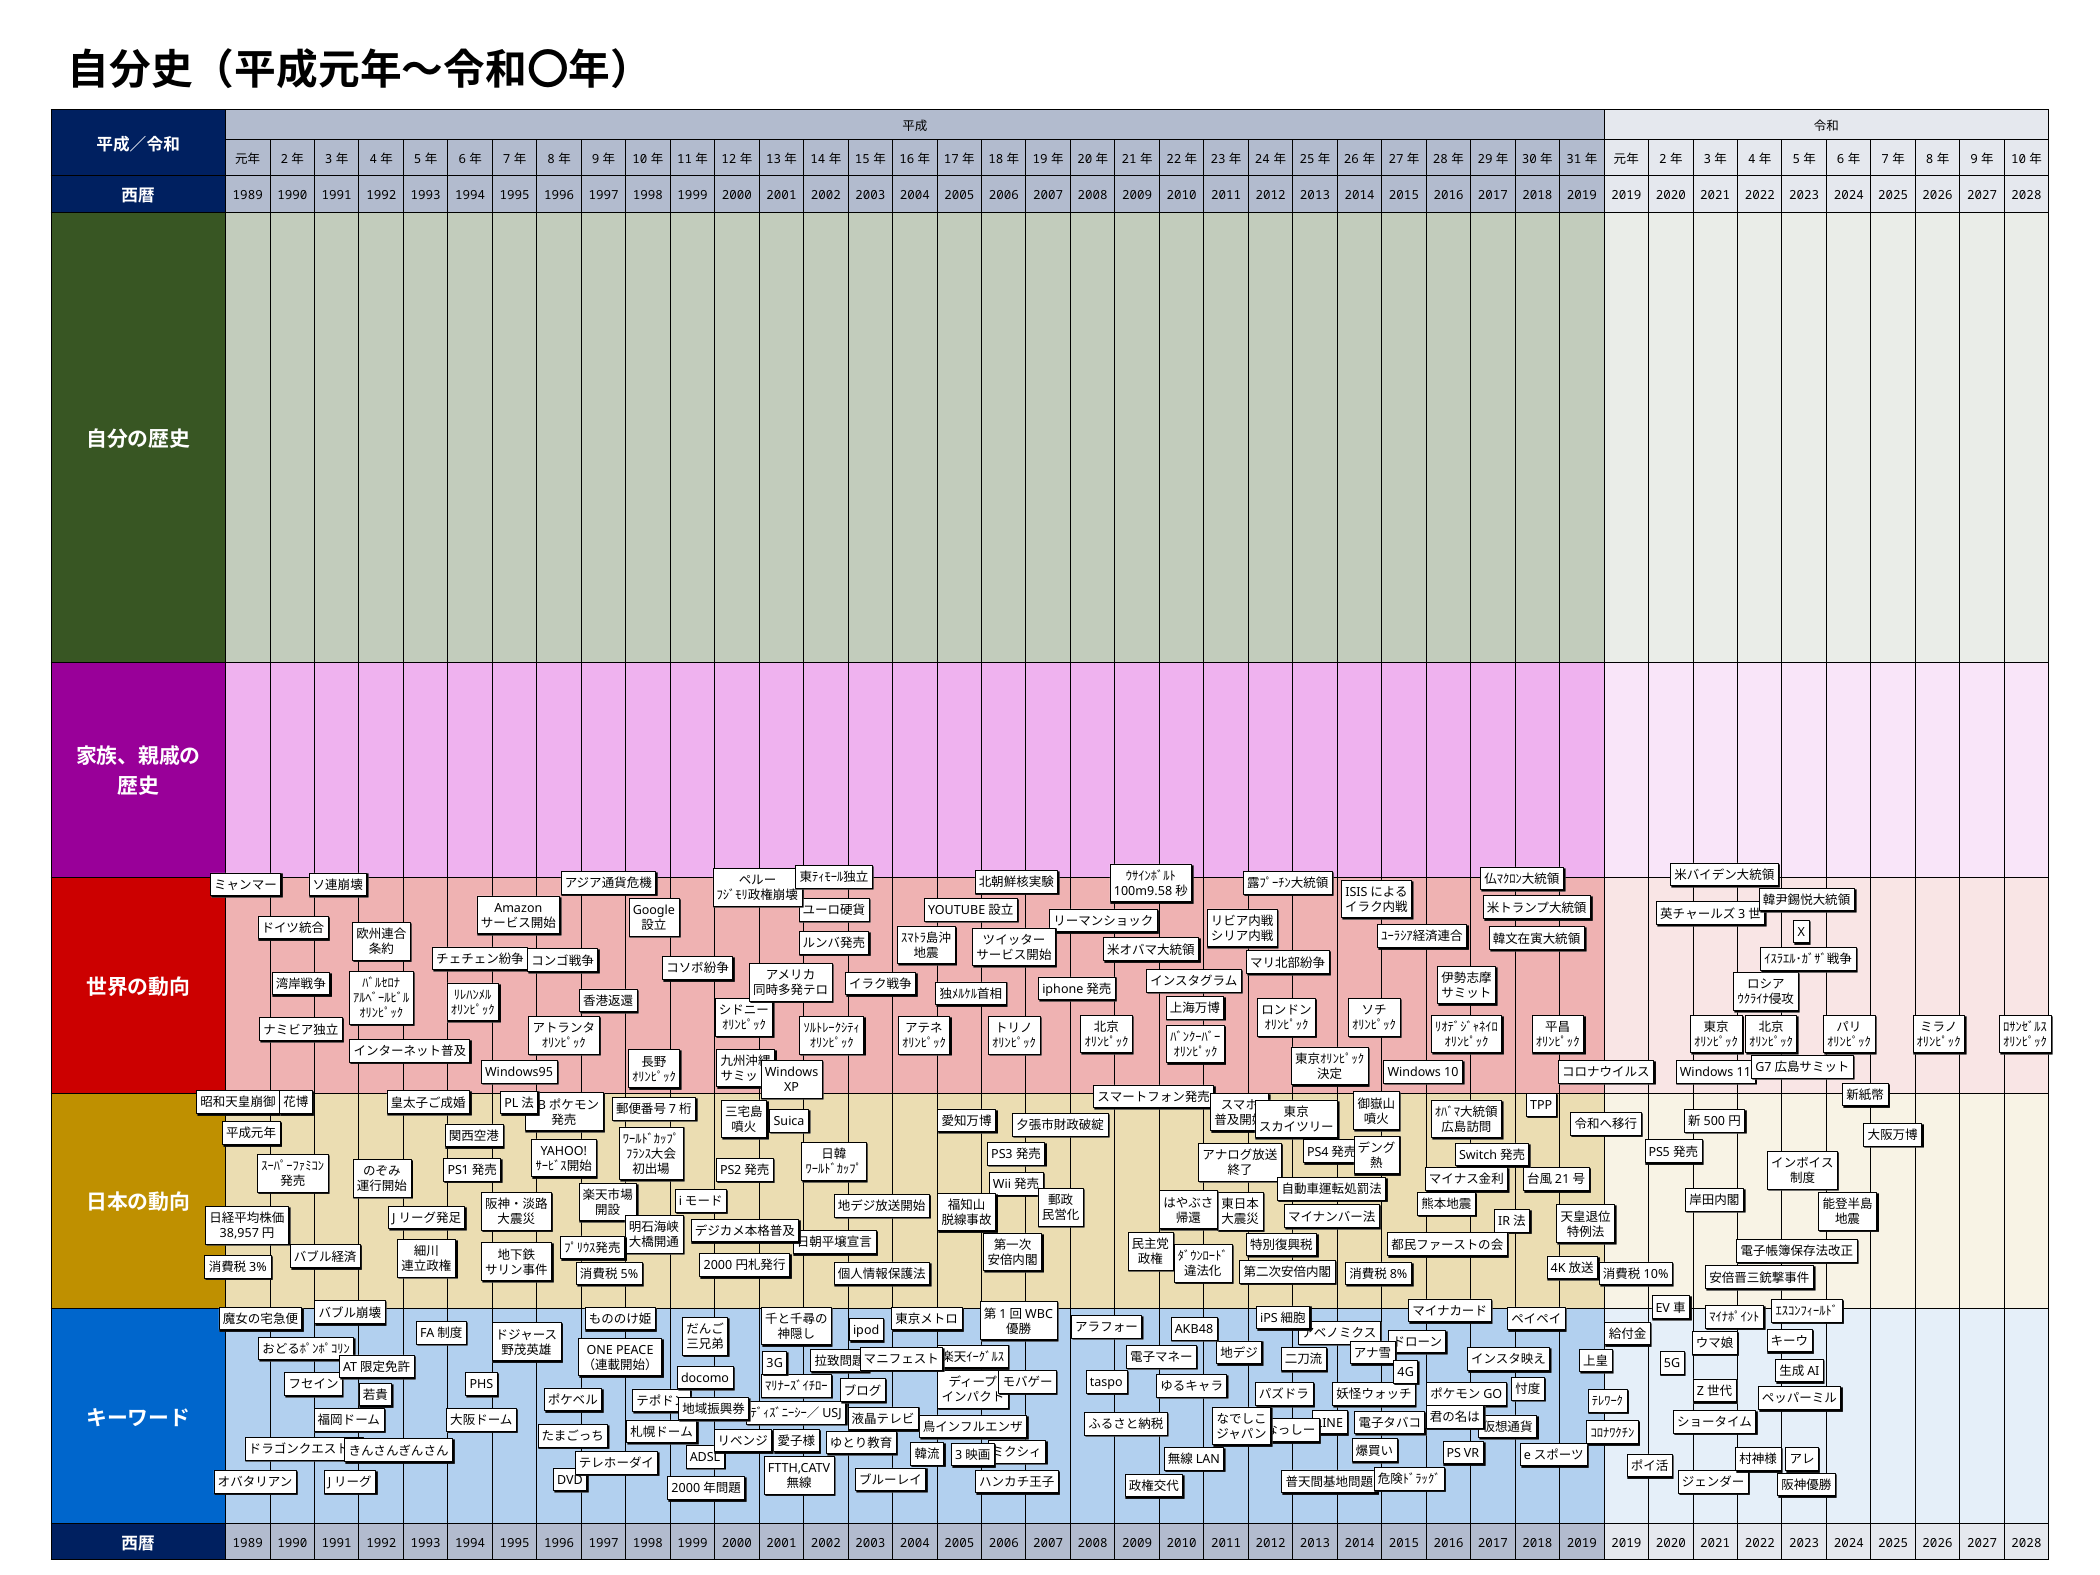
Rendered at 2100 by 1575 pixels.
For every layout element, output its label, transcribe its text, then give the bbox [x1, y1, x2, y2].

table_cell [982, 1465, 1025, 1470]
table_cell [849, 1219, 892, 1261]
table_cell [1338, 213, 1381, 662]
table_cell [315, 1362, 339, 1372]
table_cell [849, 878, 892, 972]
text_box ﾏｲﾅﾎﾟｲﾝﾄ [1705, 1305, 1764, 1328]
table_cell [226, 1146, 270, 1206]
table_cell 17年 [938, 140, 981, 175]
table_cell [1871, 1094, 1915, 1123]
table_cell [1026, 1309, 1070, 1523]
text_box 自分史（平成元年～令和〇年） [52, 36, 668, 101]
table_cell [1782, 1411, 1826, 1473]
table_cell [938, 1233, 981, 1308]
table_cell [626, 1122, 670, 1126]
text_box 日経平均株価 38,957円 [205, 1206, 289, 1244]
table_cell [804, 1309, 848, 1374]
text_box 第一次 安倍内閣 [983, 1232, 1042, 1271]
table_cell [1827, 1232, 1870, 1308]
text_box 消費税5% [576, 1261, 643, 1285]
table_cell 2015 [1382, 176, 1426, 212]
table_cell 5年 [1782, 140, 1826, 175]
table_cell [715, 1037, 759, 1093]
table_cell [359, 213, 403, 662]
table_cell [1871, 1309, 1915, 1523]
table_cell [893, 1372, 937, 1414]
table_cell [804, 890, 848, 898]
table_cell [1249, 976, 1292, 1093]
table_cell [1694, 663, 1737, 862]
text_box 天皇退位 特例法 [1556, 1204, 1615, 1243]
text_box 東京メトロ [891, 1307, 962, 1330]
table_cell 13年 [760, 140, 803, 175]
table_cell 28年 [1427, 140, 1470, 175]
table_cell 4年 [1738, 140, 1781, 175]
text_box はやぶさ 帰還 [1159, 1190, 1218, 1229]
text_box 村神様 [1735, 1447, 1781, 1471]
table_cell [271, 1194, 314, 1244]
text_box たまごっち [537, 1424, 608, 1447]
text_box 日朝平壌宣言 [792, 1230, 876, 1254]
table_cell [637, 1182, 670, 1215]
table_cell [1427, 1430, 1470, 1523]
table_cell [404, 878, 447, 1039]
table_cell 2019 [1560, 176, 1604, 212]
text_box リビア内戦 シリア内戦 [1206, 908, 1278, 947]
table_cell [359, 1064, 403, 1093]
text_box 湾岸戦争 [271, 972, 330, 995]
text_box GBポケモン 発売 [524, 1092, 603, 1131]
text_box モバゲー [998, 1370, 1057, 1394]
text_box AT限定免許 [339, 1354, 414, 1378]
table_cell 2006 [982, 176, 1025, 212]
table_cell [1960, 878, 2004, 1093]
table_cell [1293, 1285, 1337, 1308]
text_box Windows XP [760, 1060, 823, 1099]
table_cell [582, 1309, 625, 1338]
table_cell [1960, 663, 2004, 877]
table_cell 2004 [893, 1524, 937, 1559]
table_cell [1605, 1287, 1648, 1308]
table_cell [537, 878, 581, 948]
table_cell [849, 663, 892, 877]
table_cell [315, 898, 358, 1093]
text_box マニフェスト [859, 1347, 943, 1371]
text_box 液晶テレビ [847, 1406, 918, 1430]
table_cell [1694, 1435, 1737, 1470]
table_cell [1249, 1309, 1292, 1406]
text_box 東京 スカイツリー [1254, 1099, 1338, 1138]
text_box 平成元年 [222, 1121, 280, 1145]
text_box 消費税8% [1345, 1261, 1412, 1285]
text_box 忖度 [1511, 1377, 1545, 1400]
table_cell [849, 1287, 892, 1308]
table_cell [626, 878, 670, 1093]
table_cell [582, 663, 625, 871]
table_cell [1115, 213, 1159, 662]
text_box 独ﾒﾙｹﾙ首相 [935, 981, 1006, 1005]
table_cell [1560, 213, 1604, 662]
table_cell [404, 213, 447, 662]
table_cell [226, 1246, 270, 1255]
table_cell [1115, 1110, 1159, 1308]
text_box 若貴 [358, 1383, 392, 1406]
table_cell [671, 1445, 714, 1476]
text_box マイナンバー法 [1284, 1204, 1380, 1228]
text_box 英チャールズ3世 [1656, 901, 1765, 925]
table_cell [1293, 1087, 1337, 1093]
text_box ルンバ発売 [798, 931, 869, 955]
text_box 露ﾌﾟｰﾁﾝ大統領 [1243, 871, 1333, 895]
table_cell [493, 972, 536, 1060]
table_cell [1516, 1094, 1559, 1167]
text_box アベノミクス [1298, 1321, 1381, 1344]
text_box アジア通貨危機 [560, 871, 656, 895]
text_box 普天間基地問題 [1281, 1469, 1378, 1493]
text_box 自動車運転処罰法 [1277, 1177, 1386, 1200]
table_cell [1204, 1447, 1248, 1523]
table_cell [626, 1255, 670, 1308]
text_box インターネット普及 [349, 1039, 470, 1062]
table_cell 2年 [1649, 140, 1693, 175]
text_box 夕張市財政破綻 [1012, 1113, 1108, 1136]
table_cell [982, 1495, 1025, 1523]
text_box 岸田内閣 [1685, 1188, 1744, 1211]
table_cell [1338, 1346, 1381, 1382]
table_cell [226, 898, 270, 1090]
table_cell [1026, 1094, 1070, 1113]
text_box 皇太子ご成婚 [386, 1090, 470, 1114]
text_box ミクシィ [987, 1440, 1046, 1464]
table_cell 2016 [1427, 176, 1470, 212]
table_cell [1560, 1445, 1604, 1523]
table_cell [1471, 1094, 1515, 1142]
table_cell 25年 [1293, 140, 1337, 175]
text_box コンゴ戦争 [527, 948, 598, 972]
table_cell [849, 1456, 892, 1523]
text_box 欧州連合 条約 [352, 922, 411, 961]
table_cell [448, 1149, 492, 1158]
table_cell [1916, 213, 1959, 662]
table_cell [1694, 1356, 1737, 1380]
table_cell [1338, 1309, 1381, 1321]
table_cell [1115, 904, 1159, 910]
table_cell [271, 1043, 314, 1091]
text_box 郵政 民営化 [1037, 1188, 1084, 1226]
text_box 米バイデン大統領 [1670, 862, 1779, 886]
text_box Jリーグ [323, 1470, 376, 1494]
table_cell [804, 1374, 848, 1401]
table_cell 1992 [359, 1524, 403, 1559]
text_box ADSL [685, 1445, 725, 1468]
text_box ISISによる イラク内戦 [1341, 879, 1412, 918]
table_cell [1249, 1133, 1292, 1177]
table_cell [849, 997, 892, 1093]
table_cell [1916, 1055, 1959, 1093]
table_cell [1160, 994, 1203, 1084]
table_cell 自分の歴史 [52, 213, 225, 662]
table_cell [1605, 1309, 1648, 1321]
table_cell [715, 663, 759, 868]
table_cell 2024 [1827, 176, 1870, 212]
text_box 上海万博 [1165, 996, 1224, 1020]
text_box DVD [553, 1467, 587, 1491]
table_cell [1160, 878, 1203, 969]
table_cell [1694, 1404, 1737, 1410]
table_cell [1160, 1110, 1203, 1190]
table_cell 1993 [404, 176, 447, 212]
text_box ﾛｻﾝｾﾞﾙｽ ｵﾘﾝﾋﾟｯｸ [1999, 1015, 2051, 1053]
table_cell [715, 213, 759, 662]
table_cell 1995 [493, 1524, 536, 1559]
table_cell [715, 1454, 759, 1523]
table_cell [448, 1309, 492, 1408]
text_box Windows95 [481, 1060, 557, 1084]
table_cell [982, 213, 1025, 662]
table_cell [982, 895, 1025, 927]
table_cell [448, 1023, 492, 1093]
text_box 妖怪ウォッチ [1332, 1382, 1416, 1406]
text_box 地デジ放送開始 [834, 1194, 930, 1217]
table_cell [804, 1182, 848, 1230]
text_box 三宅島 噴火 [721, 1099, 767, 1138]
table_cell 4年 [359, 140, 403, 175]
table_cell [1115, 963, 1159, 1084]
text_box 5G [1659, 1351, 1685, 1375]
table_cell [1471, 1372, 1515, 1414]
table_cell [271, 995, 314, 1017]
table_cell [1694, 1134, 1737, 1188]
text_box iphone発売 [1038, 976, 1116, 1000]
text_box 令和へ移行 [1570, 1112, 1641, 1135]
text_box 新紙幣 [1842, 1083, 1888, 1106]
text_box 消費税10% [1599, 1261, 1673, 1285]
table_cell [493, 1362, 536, 1523]
table_cell [1782, 913, 1826, 947]
table_cell [1115, 1309, 1159, 1412]
table_cell [315, 213, 358, 662]
text_box PS VR [1442, 1441, 1484, 1464]
table_cell [1204, 213, 1248, 662]
text_box ゆるキャラ [1156, 1374, 1227, 1397]
table_cell [938, 1094, 981, 1108]
table_cell [893, 213, 937, 662]
text_box ｽｰﾊﾟｰﾌｧﾐｺﾝ 発売 [257, 1154, 328, 1192]
table_cell [271, 213, 314, 662]
table_cell [537, 1309, 581, 1424]
text_box もののけ姫 [584, 1307, 656, 1330]
table_cell [1071, 1094, 1114, 1308]
text_box コロナウイルス [1558, 1060, 1654, 1084]
table_cell [938, 663, 981, 877]
table_cell [1916, 1309, 1959, 1523]
table_cell 2015 [1382, 1524, 1426, 1559]
table_cell [1382, 1309, 1426, 1340]
table_cell [1160, 1309, 1203, 1374]
text_box オバタリアン [213, 1470, 297, 1494]
table_cell [692, 1391, 714, 1396]
table_cell [1649, 1309, 1693, 1523]
text_box なでしこ ジャパン [1212, 1406, 1271, 1445]
table_cell [1293, 1495, 1337, 1523]
table_cell [1871, 213, 1915, 662]
text_box 3G [762, 1351, 787, 1375]
table_cell 1992 [359, 176, 403, 212]
text_box 熊本地震 [1417, 1192, 1476, 1215]
text_box ポケモンGO [1426, 1382, 1506, 1406]
text_box 韓尹錫悦大統領 [1759, 888, 1855, 911]
text_box スマートフォン発売 [1093, 1084, 1214, 1108]
table_cell [671, 1094, 714, 1308]
table_cell [1204, 1183, 1248, 1192]
table_cell 3年 [1694, 140, 1737, 175]
table_cell [1560, 1309, 1604, 1443]
table_cell [849, 213, 892, 662]
table_cell [804, 1456, 848, 1523]
text_box マリ北部紛争 [1246, 950, 1329, 974]
table_cell [1382, 949, 1426, 1093]
table_cell 5年 [404, 140, 447, 175]
table_cell [1560, 663, 1604, 877]
text_box eスポーツ [1520, 1443, 1588, 1466]
table_cell [404, 1115, 447, 1206]
table_cell [1827, 878, 1870, 1015]
table_cell 2017 [1471, 176, 1515, 212]
table_cell 1996 [537, 176, 581, 212]
table_cell [1338, 878, 1381, 1093]
table_cell 1989 [226, 1524, 270, 1559]
text_box 福知山 脱線事故 [937, 1193, 996, 1231]
text_box 楽天市場 開設 [578, 1182, 637, 1221]
text_box ｲｽﾗｴﾙ･ｶﾞｻﾞ戦争 [1760, 947, 1856, 971]
table_cell 8年 [1916, 140, 1959, 175]
table_cell [1427, 1257, 1470, 1298]
table_cell 2011 [1204, 1524, 1248, 1559]
text_box マイナカード [1408, 1298, 1491, 1322]
table_cell [893, 1094, 937, 1307]
table_cell [626, 663, 670, 877]
text_box 御嶽山 噴火 [1353, 1091, 1400, 1130]
table_cell [1026, 878, 1070, 927]
table_cell [893, 1432, 937, 1467]
text_box 特別復興税 [1246, 1232, 1317, 1256]
table_cell [1471, 663, 1515, 877]
table_cell [1871, 663, 1915, 877]
table_cell [226, 663, 270, 872]
table_cell 29年 [1471, 140, 1515, 175]
table_cell [1827, 213, 1870, 662]
text_box きんさんぎんさん [344, 1438, 453, 1462]
table_cell 1995 [493, 176, 536, 212]
table_cell 2008 [1071, 1524, 1114, 1559]
table_cell 9年 [1960, 140, 2004, 175]
table_cell [982, 1342, 1025, 1370]
table_cell [1782, 1191, 1826, 1239]
table_header 令和 [1605, 110, 2048, 139]
table_cell 2001 [760, 1524, 803, 1559]
text_box テポドン [632, 1388, 691, 1412]
table_cell [804, 663, 848, 865]
text_box ドジャース 野茂英雄 [491, 1322, 561, 1361]
table_cell [938, 878, 981, 898]
table_cell [493, 1309, 536, 1322]
table_cell 2002 [804, 1524, 848, 1559]
table_cell [1560, 1094, 1604, 1204]
text_box ツイッター サービス開始 [972, 927, 1056, 966]
text_box マイナス金利 [1425, 1167, 1508, 1191]
text_box 伊勢志摩 サミット [1437, 966, 1496, 1004]
table_cell [582, 1223, 624, 1235]
table_cell [804, 923, 848, 931]
text_box PS2発売 [716, 1158, 774, 1182]
text_box 米トランプ大統領 [1483, 895, 1591, 919]
table_cell [582, 1287, 625, 1308]
table_cell [1382, 663, 1426, 877]
table_cell 2026 [1916, 1524, 1959, 1559]
text_box 政権交代 [1124, 1474, 1183, 1497]
text_box ﾀﾞｳﾝﾛｰﾄﾞ 違法化 [1174, 1244, 1232, 1282]
table_cell [1160, 1399, 1203, 1523]
table_cell [1782, 878, 1826, 888]
text_box 第二次安倍内閣 [1239, 1260, 1336, 1283]
table_cell [493, 213, 536, 662]
table_cell [1249, 896, 1292, 950]
text_box 韓文在寅大統領 [1489, 926, 1585, 950]
table_cell 2017 [1471, 1524, 1515, 1559]
text_box FTTH,CATV 無線 [764, 1456, 835, 1494]
table_cell [1960, 213, 2004, 662]
table_cell [938, 1410, 981, 1414]
text_box PS1発売 [443, 1158, 501, 1182]
table_cell 家族、親戚の 歴史 [52, 663, 225, 877]
table_cell 12年 [715, 140, 759, 175]
text_box 無線LAN [1164, 1447, 1224, 1470]
table_cell 7年 [1871, 140, 1915, 175]
table_cell [1782, 1264, 1826, 1299]
table_cell [893, 663, 937, 877]
table_cell [1204, 1309, 1248, 1340]
table_cell [804, 956, 848, 1016]
table_cell [1249, 1183, 1292, 1232]
table_cell [1026, 663, 1070, 877]
table_cell [893, 1332, 937, 1347]
text_box AKB48 [1170, 1317, 1218, 1340]
text_box ﾘｵﾃﾞｼﾞｬﾈｲﾛ ｵﾘﾝﾋﾟｯｸ [1431, 1015, 1502, 1053]
table_cell [1071, 934, 1114, 976]
table_cell [1338, 1094, 1381, 1139]
text_box ipod [849, 1318, 884, 1341]
table_cell [626, 213, 670, 662]
table_cell [359, 1380, 403, 1438]
table_cell [715, 908, 759, 998]
text_box ユーロ硬貨 [798, 898, 869, 921]
table_cell [1293, 213, 1337, 662]
table_cell [626, 1443, 670, 1523]
text_box Google 設立 [628, 898, 679, 936]
text_box ポイ活 [1626, 1453, 1673, 1477]
table_cell [671, 981, 714, 1093]
table_cell キーワード [52, 1309, 225, 1523]
table_cell [1293, 1140, 1337, 1177]
table_cell 西暦 [52, 176, 225, 212]
text_box ミャンマー [210, 872, 281, 896]
table_cell [271, 1362, 314, 1437]
table_cell [448, 972, 492, 982]
text_box チェチェン紛争 [432, 946, 528, 970]
table_cell [448, 213, 492, 662]
table_cell 2年 [271, 140, 314, 175]
table_cell [1026, 213, 1070, 662]
table_cell [271, 941, 314, 972]
text_box 千と千尋の 神隠し [761, 1307, 832, 1345]
table_cell [582, 213, 625, 662]
table_cell [1782, 1094, 1826, 1151]
table_cell [493, 936, 536, 948]
table_cell [271, 1462, 314, 1523]
table_cell [671, 878, 714, 956]
table_cell [1293, 1331, 1337, 1418]
text_box 北京 ｵﾘﾝﾋﾟｯｸ [1745, 1015, 1797, 1053]
table_cell [271, 1246, 314, 1308]
table_cell 世界の動向 [52, 878, 225, 1093]
text_box おどるﾎﾟﾝﾎﾟｺﾘﾝ [258, 1337, 354, 1360]
text_box ﾃﾞｨｽﾞﾆｰｼｰ／USJ [746, 1401, 846, 1425]
text_box コソボ紛争 [662, 956, 733, 980]
table_cell 2010 [1160, 1524, 1203, 1559]
table_cell [359, 1026, 403, 1039]
text_box アレ [1785, 1447, 1819, 1471]
table_cell [760, 1003, 803, 1060]
text_box イラク戦争 [845, 972, 916, 995]
table_cell 2011 [1204, 176, 1248, 212]
text_box ﾘﾚﾊﾝﾒﾙ ｵﾘﾝﾋﾟｯｸ [446, 982, 499, 1021]
table_cell [537, 1133, 581, 1138]
table_cell [1916, 663, 1959, 877]
table_cell [1293, 1435, 1337, 1469]
table_cell [1782, 1324, 1826, 1386]
text_box 電子タバコ [1354, 1410, 1425, 1434]
table_cell 2019 [1605, 176, 1648, 212]
text_box ドイツ統合 [257, 916, 328, 939]
table_cell [1782, 213, 1826, 662]
table_cell [1311, 1309, 1337, 1321]
text_box 仮想通貨 [1478, 1414, 1537, 1438]
table_cell [1516, 921, 1559, 926]
table_cell 23年 [1204, 140, 1248, 175]
table_cell 2021 [1694, 1524, 1737, 1559]
table_cell 1991 [315, 176, 358, 212]
table_cell [804, 1094, 848, 1142]
table_cell [1471, 1309, 1515, 1347]
table_cell [1338, 1164, 1381, 1177]
table_cell 2020 [1649, 1524, 1693, 1559]
text_box PL法 [500, 1090, 538, 1114]
table_cell 2028 [2005, 1524, 2048, 1559]
table_cell 1994 [448, 176, 492, 212]
table_cell [1738, 213, 1781, 662]
text_box ふるさと納税 [1084, 1412, 1168, 1435]
table_cell [1782, 1080, 1826, 1093]
table_cell 2009 [1115, 176, 1159, 212]
table_cell 1990 [271, 176, 314, 212]
table_cell [1694, 1309, 1737, 1331]
text_box LINE [1311, 1410, 1347, 1434]
text_box 明石海峡 大橋開通 [624, 1215, 683, 1254]
table_cell [448, 878, 492, 946]
table_cell [493, 1085, 536, 1093]
table_cell [2005, 1055, 2048, 1093]
text_box ドローン [1388, 1330, 1446, 1353]
text_box ミラノ ｵﾘﾝﾋﾟｯｸ [1912, 1015, 1965, 1053]
table_cell 1994 [448, 1524, 492, 1559]
table_cell 2008 [1071, 176, 1114, 212]
table_cell [226, 1495, 270, 1523]
table_cell [1271, 1407, 1292, 1418]
text_box taspo [1086, 1370, 1127, 1394]
table_cell 1996 [537, 1524, 581, 1559]
text_box 新500円 [1684, 1109, 1745, 1133]
table_cell [226, 1280, 270, 1307]
table_cell [448, 663, 492, 877]
table_cell [760, 908, 803, 963]
table_cell 10年 [2005, 140, 2048, 175]
text_box PS5発売 [1644, 1139, 1702, 1163]
text_box ﾊﾞﾝｸｰﾊﾞｰ ｵﾘﾝﾋﾟｯｸ [1166, 1024, 1225, 1063]
table_cell 2003 [849, 1524, 892, 1559]
table_cell [849, 1372, 892, 1406]
text_box Wii発売 [989, 1172, 1043, 1196]
table_cell [1560, 1244, 1604, 1261]
table_cell 6年 [1827, 140, 1870, 175]
table_cell 2012 [1249, 1524, 1292, 1559]
text_box G7広島サミット [1751, 1055, 1854, 1078]
text_box フセイン [284, 1372, 343, 1396]
text_box リーマンショック [1049, 908, 1158, 932]
table_cell [1605, 1085, 1648, 1093]
text_box TPP [1526, 1093, 1557, 1116]
table_cell [1382, 878, 1426, 924]
text_box 地下鉄 サリン事件 [481, 1242, 552, 1281]
text_box ｺﾛﾅﾜｸﾁﾝ [1586, 1420, 1639, 1444]
text_box シドニー ｵﾘﾝﾋﾟｯｸ [715, 998, 773, 1037]
table_cell 10年 [626, 140, 670, 175]
table_cell 1999 [671, 176, 714, 212]
table_cell [404, 1279, 447, 1308]
table_cell [1871, 1148, 1915, 1308]
table_cell [1071, 878, 1114, 908]
table_cell 2001 [760, 176, 803, 212]
table_cell [226, 213, 270, 662]
table_cell [2005, 1094, 2048, 1308]
text_box 福岡ドーム [313, 1408, 384, 1432]
table_cell 2026 [1916, 176, 1959, 212]
table_cell [1694, 888, 1737, 901]
table_cell [493, 1232, 536, 1242]
table_cell [404, 1309, 447, 1438]
text_box 楽天ｲｰｸﾞﾙｽ [937, 1344, 1008, 1368]
table_cell [1782, 663, 1826, 877]
table_cell [1694, 1213, 1737, 1308]
text_box ﾃﾚﾜｰｸ [1587, 1389, 1627, 1413]
table_cell 16年 [893, 140, 937, 175]
table_cell [1249, 1285, 1292, 1308]
text_box 上皇 [1579, 1349, 1612, 1372]
table_cell 元年 [226, 140, 270, 175]
table_cell [493, 1094, 536, 1192]
text_box ペッパーミル [1758, 1386, 1841, 1410]
table_cell [1471, 878, 1515, 1093]
table_cell [893, 878, 937, 1093]
text_box アラフォー [1071, 1315, 1142, 1339]
text_box 給付金 [1604, 1321, 1651, 1345]
table_cell [938, 1007, 981, 1093]
text_box トリノ ｵﾘﾝﾋﾟｯｸ [988, 1016, 1040, 1055]
text_box ポケベル [544, 1387, 602, 1411]
text_box Amazon サービス開始 [476, 895, 560, 934]
table_cell [1071, 1309, 1114, 1315]
text_box 韓流 [910, 1442, 944, 1466]
text_box ウマ娘 [1691, 1331, 1738, 1355]
text_box ｿﾙﾄﾚｰｸｼﾃｨ ｵﾘﾝﾋﾟｯｸ [799, 1016, 864, 1055]
table_cell [1338, 1407, 1381, 1469]
text_box ナミビア独立 [259, 1017, 343, 1041]
table_cell [537, 1179, 581, 1308]
table_cell [1605, 663, 1648, 877]
table_cell [1694, 1055, 1737, 1060]
table_cell [1427, 1324, 1470, 1382]
table_cell [1649, 878, 1693, 1093]
table_cell 2018 [1516, 1524, 1559, 1559]
table_cell 20年 [1071, 140, 1114, 175]
table_cell 30年 [1516, 140, 1559, 175]
table_cell [1738, 1012, 1781, 1060]
table_cell [404, 1463, 447, 1523]
table_cell [1738, 1472, 1781, 1523]
table_cell 1997 [582, 1524, 625, 1559]
table_cell [2005, 878, 2048, 1015]
table_cell [893, 1467, 937, 1523]
text_box 爆買い [1351, 1438, 1398, 1462]
table_cell [1338, 1229, 1381, 1308]
table_cell [226, 1115, 270, 1121]
text_box 能登半島 地震 [1818, 1192, 1877, 1230]
table_cell 2027 [1960, 176, 2004, 212]
table_cell [315, 1326, 358, 1354]
text_box Jリーグ発足 [388, 1206, 465, 1229]
table_cell [1382, 1436, 1426, 1467]
text_box ロンドン ｵﾘﾝﾋﾟｯｸ [1257, 998, 1316, 1036]
text_box ソチ ｵﾘﾝﾋﾟｯｸ [1348, 998, 1400, 1036]
table_cell [804, 1056, 848, 1093]
text_box アナ雪 [1350, 1340, 1396, 1364]
text_box デング 熱 [1353, 1135, 1399, 1174]
table_cell 19年 [1026, 140, 1070, 175]
text_box 九州沖縄 サミット [716, 1049, 775, 1087]
table_cell 8年 [537, 140, 581, 175]
table_cell 2005 [938, 1524, 981, 1559]
table_cell [315, 1433, 358, 1437]
table_cell [537, 213, 581, 662]
text_box アナログ放送 終了 [1198, 1143, 1282, 1182]
text_box ﾏﾘﾅｰｽﾞｲﾁﾛｰ [760, 1374, 832, 1398]
table_cell [1338, 663, 1381, 877]
table_cell [1649, 1164, 1693, 1308]
table_cell [1427, 878, 1470, 1093]
table_cell 2025 [1871, 176, 1915, 212]
table_cell [1738, 888, 1759, 901]
table_cell [1516, 213, 1559, 662]
table_cell [760, 1309, 803, 1374]
table_cell [1293, 1229, 1337, 1261]
table_cell [1782, 1498, 1826, 1523]
text_box 札幌ドーム [626, 1419, 697, 1443]
table_cell [1026, 1138, 1070, 1188]
table_cell [760, 213, 803, 662]
table_cell 2027 [1960, 1524, 2004, 1559]
table_cell 2009 [1115, 1524, 1159, 1559]
text_box 北京 ｵﾘﾝﾋﾟｯｸ [1080, 1015, 1133, 1053]
text_box ﾜｰﾙﾄﾞｶｯﾌﾟ ﾌﾗﾝｽ大会 初出場 [619, 1126, 684, 1180]
text_box ｴｽｺﾝﾌｨｰﾙﾄﾞ [1771, 1299, 1843, 1323]
table_cell [982, 1233, 1025, 1301]
table_cell 2003 [849, 176, 892, 212]
text_box 4G [1393, 1360, 1418, 1383]
table_cell [1516, 663, 1559, 866]
table_cell [404, 1231, 447, 1239]
table_cell 9年 [582, 140, 625, 175]
table_cell [1960, 1094, 2004, 1308]
table_cell [760, 1244, 803, 1308]
table_cell [1071, 1002, 1114, 1093]
text_box 香港返還 [579, 988, 638, 1012]
table_cell 1991 [315, 1524, 358, 1559]
text_box 大阪ドーム [446, 1408, 517, 1432]
text_box 日韓 ﾜｰﾙﾄﾞｶｯﾌﾟ [801, 1142, 866, 1181]
text_box パズドラ [1255, 1382, 1313, 1406]
text_box 4K放送 [1546, 1255, 1598, 1279]
table_cell 2028 [2005, 176, 2048, 212]
text_box 2000円札発行 [699, 1253, 790, 1277]
text_box デジカメ本格普及 [690, 1219, 799, 1242]
table_cell [315, 663, 358, 872]
table_cell 2002 [804, 176, 848, 212]
table_cell 24年 [1249, 140, 1292, 175]
table_cell [1160, 1272, 1203, 1308]
table_cell [1382, 1094, 1426, 1308]
table_cell [998, 1197, 1025, 1232]
text_box インボイス 制度 [1767, 1151, 1838, 1190]
table_cell [1694, 1085, 1737, 1093]
table_cell [315, 1380, 358, 1408]
text_box ジェンダー [1678, 1470, 1749, 1493]
table_cell [1516, 1332, 1559, 1523]
text_box のぞみ 運行開始 [352, 1159, 411, 1198]
text_box 東京 ｵﾘﾝﾋﾟｯｸ [1690, 1015, 1742, 1053]
table_cell 1993 [404, 1524, 447, 1559]
text_box ﾕｰﾗｼｱ経済連合 [1377, 924, 1467, 948]
text_box 2000年問題 [667, 1476, 745, 1500]
table_cell 2007 [1026, 1524, 1070, 1559]
table_cell [804, 1426, 848, 1456]
text_box 君の名は [1425, 1405, 1484, 1428]
table_cell 西暦 [52, 1524, 225, 1559]
table_cell [271, 1309, 314, 1337]
text_box iPS細胞 [1256, 1305, 1310, 1329]
text_box 第1回WBC 優勝 [980, 1301, 1057, 1340]
table_cell [359, 962, 403, 971]
text_box ONE PEACE （連載開始） [578, 1338, 662, 1376]
table_cell 2022 [1738, 176, 1781, 212]
text_box 北朝鮮核実験 [974, 870, 1058, 894]
table_cell [1026, 934, 1070, 1093]
table_cell [1694, 1495, 1737, 1523]
table_cell [760, 1100, 803, 1230]
table_cell [849, 1309, 892, 1349]
table_cell 15年 [849, 140, 892, 175]
table_cell [849, 1094, 892, 1194]
table_cell [982, 1094, 1025, 1193]
table_cell [1382, 1492, 1426, 1523]
table_cell 3年 [315, 140, 358, 175]
text_box 仏ﾏｸﾛﾝ大統領 [1480, 866, 1564, 890]
table_cell [1694, 1094, 1737, 1109]
text_box 平昌 ｵﾘﾝﾋﾟｯｸ [1531, 1015, 1584, 1053]
text_box EV車 [1651, 1295, 1690, 1319]
table_cell [1827, 1094, 1870, 1192]
table_cell 26年 [1338, 140, 1381, 175]
table_cell 2012 [1249, 176, 1292, 212]
table_cell [315, 1094, 358, 1244]
table_cell [2005, 1309, 2048, 1523]
text_box docomo [677, 1365, 733, 1389]
text_box ブログ [840, 1378, 886, 1402]
text_box Switch発売 [1455, 1142, 1529, 1166]
table_cell 1997 [582, 176, 625, 212]
table_cell [1960, 1309, 2004, 1523]
text_box ｽﾏﾄﾗ島沖 地震 [897, 925, 955, 964]
table_cell [271, 1115, 314, 1154]
table_cell [315, 1269, 358, 1300]
table_cell [1471, 213, 1515, 662]
text_box 個人情報保護法 [833, 1261, 930, 1285]
text_box 危険ﾄﾞﾗｯｸﾞ [1373, 1467, 1445, 1491]
table_cell [1427, 1217, 1470, 1232]
text_box iモード [675, 1189, 727, 1212]
table_cell [938, 1440, 981, 1523]
table_cell [1427, 1094, 1470, 1167]
table_cell [1738, 663, 1781, 877]
table_cell [1204, 878, 1248, 1093]
table_cell 元年 [1605, 140, 1648, 175]
table_cell 6年 [448, 140, 492, 175]
table_cell [804, 213, 848, 662]
table_cell 22年 [1160, 140, 1203, 175]
table_cell [359, 1199, 403, 1308]
text_box 長野 ｵﾘﾝﾋﾟｯｸ [628, 1049, 680, 1088]
text_box スマホ 普及開始 [1210, 1093, 1269, 1131]
table_cell [1694, 213, 1737, 662]
table_cell [448, 1183, 492, 1308]
text_box ふなっしー [1272, 1418, 1319, 1442]
table_cell 2024 [1827, 1524, 1870, 1559]
table_cell [1516, 952, 1559, 1093]
text_box 電子帳簿保存法改正 [1736, 1239, 1858, 1263]
table_cell [982, 1395, 1025, 1414]
table_cell 2000 [715, 1524, 759, 1559]
text_box 東日本 大震災 [1219, 1192, 1263, 1230]
table_cell [582, 1476, 625, 1523]
text_box 電子マネー [1126, 1345, 1197, 1369]
text_box 都民ファーストの会 [1387, 1232, 1508, 1256]
text_box Suica [769, 1109, 809, 1133]
text_box 細川 連立政権 [397, 1239, 456, 1277]
table_cell 2020 [1649, 176, 1693, 212]
table_cell [1694, 926, 1737, 1015]
text_box だんご 三兄弟 [682, 1317, 728, 1356]
table_cell 11年 [671, 140, 714, 175]
table_cell 2019 [1605, 1524, 1648, 1559]
table_cell [1160, 1230, 1203, 1244]
table_cell [715, 1422, 759, 1429]
table_cell [1249, 663, 1292, 871]
table_cell [359, 878, 403, 922]
text_box Windows 10 [1383, 1060, 1463, 1084]
table_cell 1989 [226, 176, 270, 212]
table_cell [698, 1422, 714, 1445]
table_cell 2010 [1160, 176, 1203, 212]
table_cell 21年 [1115, 140, 1159, 175]
table_cell 2023 [1782, 1524, 1826, 1559]
table_cell [1649, 663, 1693, 877]
table_cell 2018 [1516, 176, 1559, 212]
text_box 関西空港 [444, 1123, 503, 1147]
table_cell [1427, 663, 1470, 877]
table_cell [1427, 213, 1470, 662]
table_cell [982, 663, 1025, 870]
text_box 東京ｵﾘﾝﾋﾟｯｸ 決定 [1291, 1046, 1368, 1085]
text_box パリ ｵﾘﾝﾋﾟｯｸ [1823, 1015, 1875, 1053]
table_cell [1204, 1230, 1248, 1308]
table_cell 2022 [1738, 1524, 1781, 1559]
text_box ブルーレイ [855, 1467, 926, 1491]
text_box テレホーダイ [575, 1451, 658, 1474]
text_box ﾊﾞﾙｾﾛﾅ ｱﾙﾍﾞｰﾙﾋﾞﾙ ｵﾘﾝﾋﾟｯｸ [349, 971, 414, 1024]
table_cell [804, 1255, 848, 1308]
text_box 生成AI [1775, 1358, 1824, 1382]
table_cell [448, 1094, 492, 1123]
table_cell 2025 [1871, 1524, 1915, 1559]
table_cell 2014 [1338, 1524, 1381, 1559]
text_box YOUTUBE設立 [924, 898, 1018, 921]
text_box 愛子様 [773, 1429, 819, 1452]
text_box ｳｻｲﾝﾎﾞﾙﾄ 100m9.58秒 [1109, 863, 1192, 902]
table_cell [493, 663, 536, 877]
table_cell [1249, 213, 1292, 662]
text_box 地デジ [1216, 1340, 1262, 1364]
table_cell [1071, 663, 1114, 877]
table_cell [715, 1094, 759, 1219]
text_box リベンジ [713, 1429, 772, 1452]
text_box 鳥インフルエンザ [919, 1414, 1027, 1438]
table_cell [1293, 1094, 1337, 1099]
table_cell [671, 1309, 714, 1388]
table_cell 2014 [1338, 176, 1381, 212]
table_cell 2016 [1427, 1524, 1470, 1559]
table_cell 2004 [893, 176, 937, 212]
table_cell 2019 [1560, 1524, 1604, 1559]
table_cell 14年 [804, 140, 848, 175]
table_cell [715, 1278, 759, 1308]
table_cell 日本の動向 [52, 1094, 225, 1308]
text_box 大阪万博 [1863, 1123, 1922, 1146]
table_cell 7年 [493, 140, 536, 175]
table_cell [1270, 1094, 1292, 1099]
text_box PHS [465, 1372, 498, 1396]
table_cell 27年 [1382, 140, 1426, 175]
text_box 東ﾃｨﾓｰﾙ独立 [795, 865, 873, 889]
table_cell [493, 1283, 536, 1308]
text_box ペルー ﾌｼﾞﾓﾘ政権崩壊 [712, 868, 802, 906]
table_cell [1160, 663, 1203, 877]
table_cell [1738, 1309, 1781, 1447]
text_box 二刀流 [1280, 1347, 1327, 1371]
text_box ソ連崩壊 [308, 872, 367, 896]
text_box 消費税3% [204, 1255, 271, 1279]
table_cell [2005, 213, 2048, 662]
text_box 地域振興券 [678, 1396, 749, 1420]
table_cell [226, 1332, 270, 1470]
table_cell [1782, 972, 1826, 1055]
table_cell [760, 1452, 803, 1523]
text_box 昭和天皇崩御 [196, 1090, 279, 1114]
text_box 阪神・淡路 大震災 [481, 1192, 552, 1230]
table_cell [715, 1244, 759, 1253]
table_cell [1827, 1055, 1870, 1093]
table_cell [1160, 213, 1203, 662]
text_box アトランタ ｵﾘﾝﾋﾟｯｸ [528, 1016, 599, 1055]
text_box IR法 [1494, 1209, 1530, 1232]
table_cell [315, 1462, 358, 1523]
table_cell [760, 663, 803, 868]
table_cell [1071, 1339, 1114, 1523]
table_cell [1204, 663, 1248, 877]
table_cell [582, 1094, 625, 1182]
table_cell [359, 1309, 403, 1354]
table_cell [1293, 663, 1337, 877]
table_cell [1338, 1492, 1381, 1523]
text_box ドラゴンクエスト4 [244, 1437, 363, 1460]
table_cell [671, 663, 714, 877]
table_cell 1990 [271, 1524, 314, 1559]
text_box 台風21号 [1523, 1167, 1589, 1191]
text_box インスタグラム [1146, 969, 1242, 993]
table_cell 2013 [1293, 1524, 1337, 1559]
text_box 郵便番号7桁 [612, 1097, 696, 1120]
table_cell [982, 968, 1025, 1093]
table_cell [1916, 878, 1959, 1015]
table_cell [271, 878, 314, 916]
table_cell [493, 878, 536, 895]
text_box 魔女の宅急便 [218, 1307, 302, 1330]
text_box ディープ インパクト [937, 1370, 1008, 1409]
table_cell [938, 1134, 981, 1193]
table_cell [1382, 1355, 1426, 1410]
table_cell 1998 [626, 1524, 670, 1559]
table_cell [537, 1447, 581, 1523]
table_cell 18年 [982, 140, 1025, 175]
table_cell [1560, 1085, 1604, 1093]
table_cell [1605, 1347, 1648, 1523]
table_cell [1115, 663, 1159, 863]
table_cell 1999 [671, 1524, 714, 1559]
table_cell [715, 1309, 759, 1401]
text_box バブル崩壊 [314, 1300, 385, 1324]
text_box X [1793, 920, 1809, 943]
table_cell [1471, 1168, 1515, 1232]
table_cell [1605, 213, 1648, 662]
table_cell [1871, 878, 1915, 1093]
text_box 3映画 [951, 1443, 995, 1466]
table_cell [1249, 1443, 1292, 1523]
table_cell [271, 663, 314, 877]
table_cell [1649, 213, 1693, 662]
table_cell 1998 [626, 176, 670, 212]
table_cell [582, 1014, 625, 1093]
table_cell [1293, 878, 1337, 1046]
table_cell [1649, 1094, 1693, 1139]
table_cell [1382, 213, 1426, 662]
table_cell [671, 1501, 714, 1523]
text_box PS4発売 [1303, 1139, 1353, 1163]
table_cell [1827, 663, 1870, 877]
text_box 花博 [279, 1090, 313, 1114]
table_cell [1738, 1094, 1781, 1239]
table_cell [582, 896, 625, 988]
table_cell 2007 [1026, 176, 1070, 212]
text_box ｵﾊﾞﾏ大統領 広島訪問 [1431, 1099, 1502, 1138]
table_cell [1471, 1430, 1515, 1523]
table_cell [760, 1426, 803, 1430]
table_cell 2023 [1782, 176, 1826, 212]
table_cell 2006 [982, 1524, 1025, 1559]
text_box インスタ映え [1467, 1347, 1550, 1371]
table_cell [359, 1094, 403, 1159]
table_cell [1204, 1110, 1248, 1143]
table_cell [1560, 878, 1604, 1060]
table_cell [671, 213, 714, 662]
table_cell 2013 [1293, 176, 1337, 212]
table_cell [537, 663, 581, 877]
text_box ハンカチ王子 [975, 1470, 1058, 1493]
table_cell [2005, 663, 2048, 877]
table_cell [404, 663, 447, 877]
table_cell [359, 1463, 403, 1523]
table_cell [537, 973, 581, 1016]
table_cell [938, 923, 981, 981]
text_box アメリカ 同時多発テロ [749, 963, 832, 1001]
text_box ショータイム [1673, 1410, 1756, 1433]
text_box 愛知万博 [937, 1108, 996, 1132]
table_cell [1916, 1094, 1959, 1308]
text_box ﾌﾟﾘｳｽ発売 [560, 1235, 625, 1259]
text_box 阪神優勝 [1777, 1473, 1836, 1496]
text_box FA制度 [416, 1321, 467, 1344]
table_header 平成／令和 [52, 110, 225, 175]
table_cell [1115, 1437, 1159, 1523]
table_cell [537, 1056, 581, 1092]
table_cell [448, 1433, 492, 1523]
table_cell [1471, 1234, 1515, 1308]
table_cell [1605, 878, 1648, 1060]
table_cell 2021 [1694, 176, 1737, 212]
text_box PS3発売 [987, 1142, 1045, 1165]
table_cell [1560, 1281, 1604, 1308]
text_box YAHOO! ｻｰﾋﾞｽ開始 [531, 1138, 596, 1177]
table_cell [1026, 1197, 1070, 1308]
text_box 民主党 政権 [1127, 1232, 1174, 1270]
text_box バブル経済 [290, 1244, 361, 1268]
text_box ペイペイ [1507, 1306, 1566, 1330]
table_header 平成 [226, 110, 1604, 139]
text_box アテネ ｵﾘﾝﾋﾟｯｸ [898, 1016, 950, 1055]
table_cell [1738, 913, 1781, 972]
text_box ゆとり教育 [826, 1431, 897, 1454]
table_cell [1605, 1094, 1648, 1261]
text_box ロシア ｳｸﾗｲﾅ侵攻 [1733, 972, 1798, 1011]
text_box Z世代 [1692, 1378, 1736, 1402]
table_cell [1071, 213, 1114, 662]
text_box 安倍晋三銃撃事件 [1705, 1265, 1814, 1289]
text_box キーウ [1766, 1329, 1812, 1352]
table_cell [582, 1378, 625, 1451]
table_cell 2000 [715, 176, 759, 212]
table_cell [626, 1309, 670, 1419]
text_box Windows 11 [1675, 1060, 1755, 1084]
table_cell [938, 213, 981, 662]
table_cell [1516, 1168, 1559, 1306]
text_box 米オバマ大統領 [1103, 937, 1199, 961]
table_cell [1204, 1342, 1248, 1447]
text_box 拉致問題 [810, 1349, 861, 1372]
table_cell [938, 1309, 981, 1344]
table_cell 2005 [938, 176, 981, 212]
table_cell [359, 663, 403, 877]
table_cell [404, 1064, 447, 1090]
table_cell [1738, 1080, 1781, 1093]
table_cell [1827, 1309, 1870, 1523]
table_cell [1738, 1290, 1781, 1308]
table_cell 31年 [1560, 140, 1604, 175]
